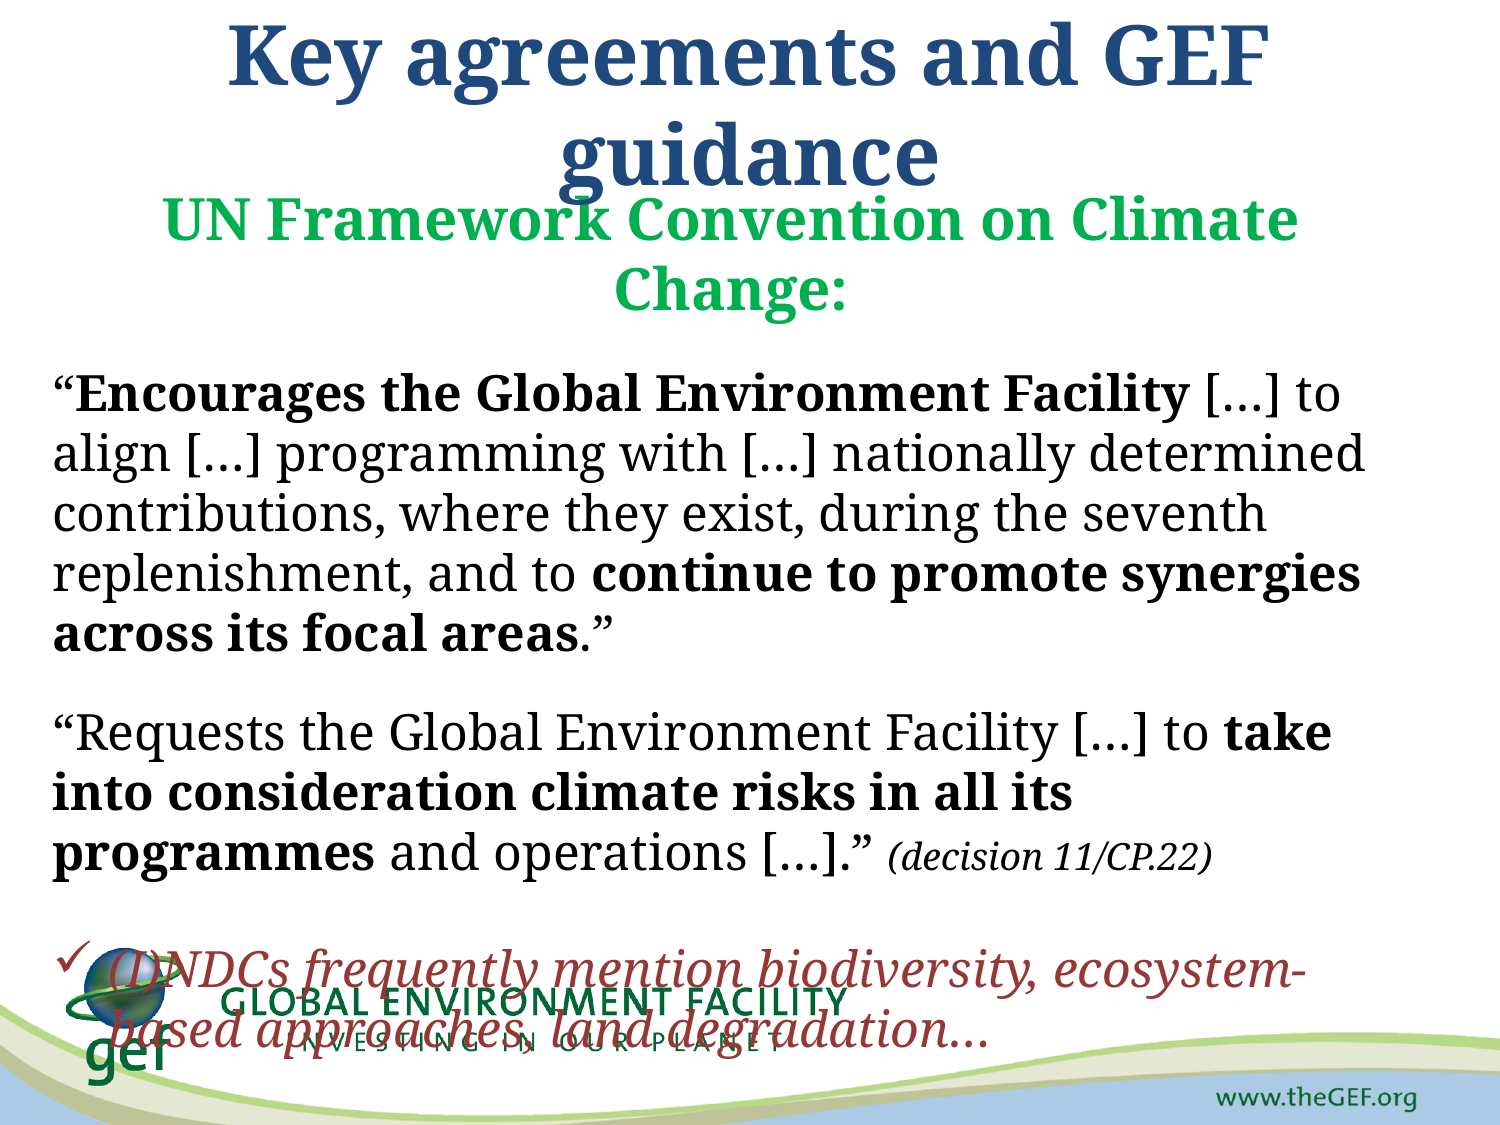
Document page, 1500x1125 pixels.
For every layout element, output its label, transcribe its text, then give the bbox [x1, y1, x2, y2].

list UN Framework Convention on Climate Change: “Encourages the Global Environment Facility […] to align […] programming with […] nationally determined contributions, where they exist, during the seventh replenishment, and to continue to promote synergies across its focal areas.” “Requests the Global Environment Facility […] to take into consideration climate risks in all its programmes and operations […].” (decision 11/CP.22) (I)NDCs frequently mention biodiversity, ecosystem-based approaches, land degradation… [37, 174, 1426, 918]
picture [0, 920, 1500, 1125]
title Key agreements and GEF guidance [74, 37, 1426, 168]
